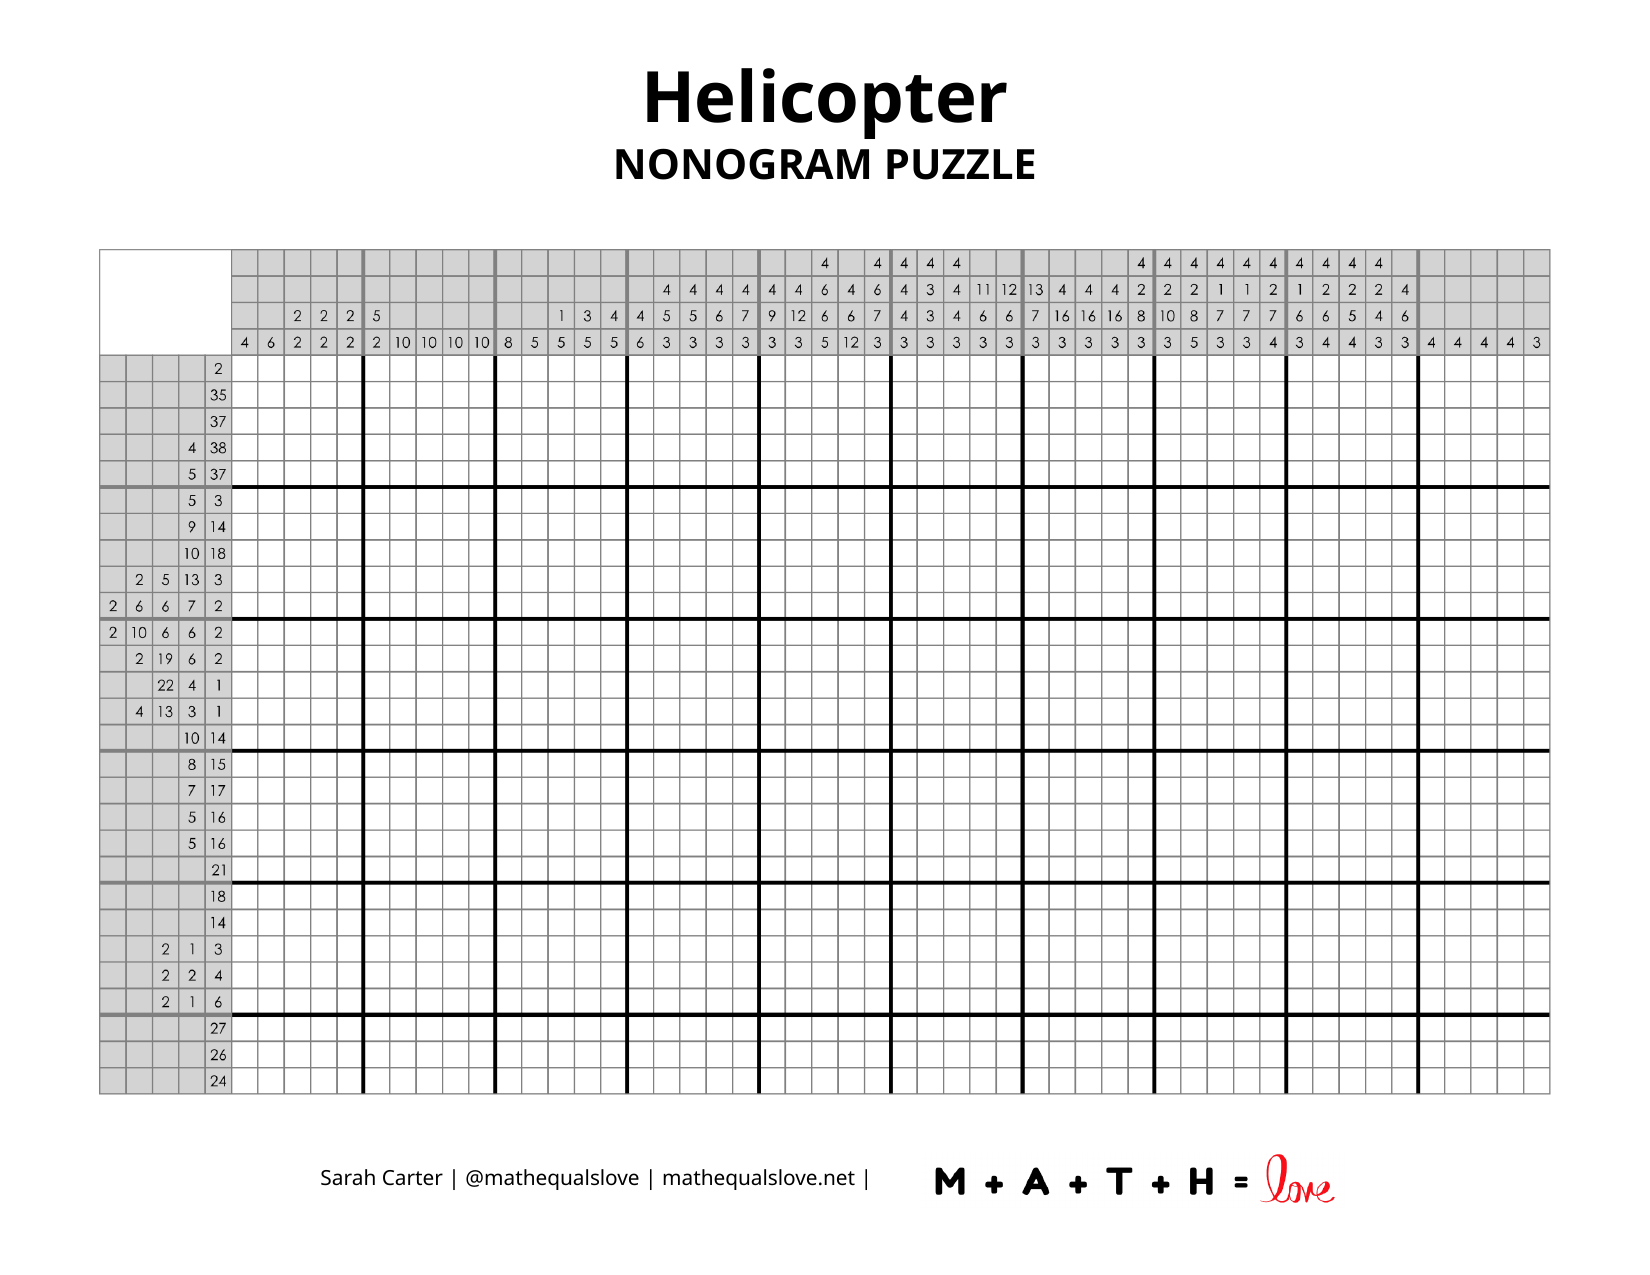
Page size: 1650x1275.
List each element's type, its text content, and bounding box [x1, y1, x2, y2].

text_box Helicopter [502, 71, 1148, 138]
picture [98, 247, 1552, 1095]
text_box NONOGRAM PUZZLE [585, 130, 1065, 196]
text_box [305, 1151, 1345, 1208]
